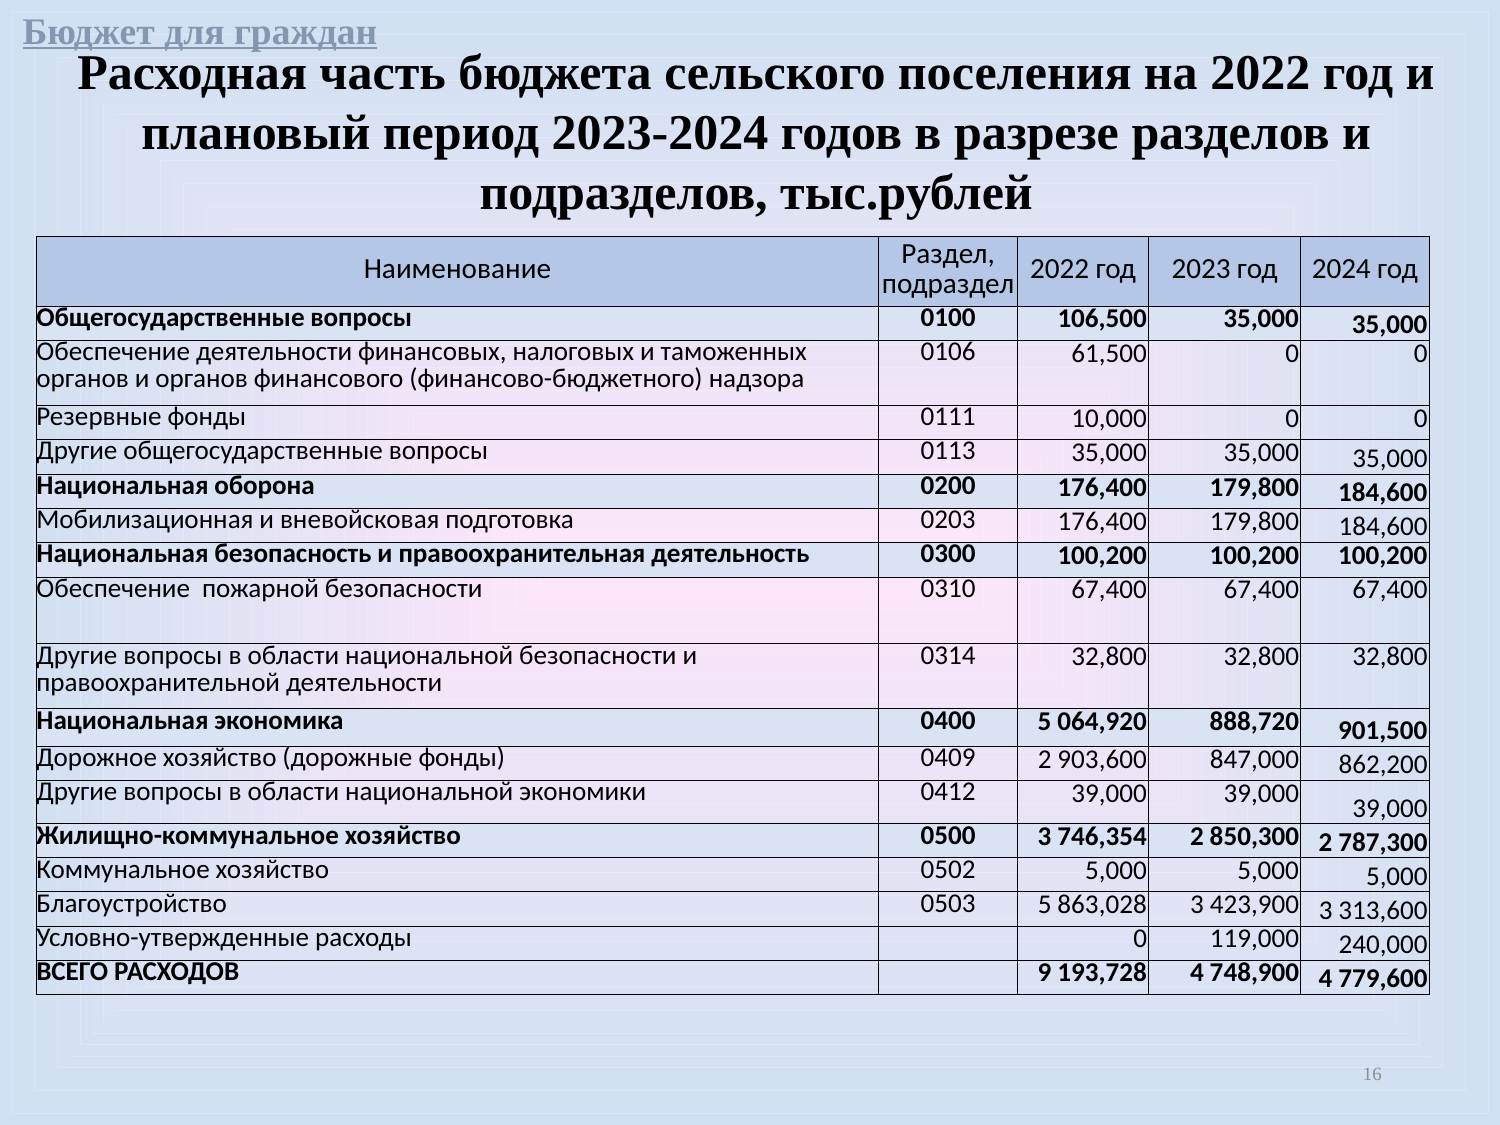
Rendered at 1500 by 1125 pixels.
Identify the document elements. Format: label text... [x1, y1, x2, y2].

table_cell 0200 [879, 475, 1017, 508]
table_cell 862,200 [1301, 747, 1429, 780]
table_cell 0111 [879, 406, 1017, 439]
table_cell Мобилизационная и вневойсковая подготовка [37, 509, 878, 542]
table_cell Другие общегосударственные вопросы [37, 440, 878, 474]
table_cell [879, 927, 1017, 960]
table_cell 0502 [879, 858, 1017, 891]
table_cell 5 863,028 [1018, 892, 1148, 926]
table_cell 32,800 [1301, 644, 1429, 708]
table_cell 67,400 [1301, 578, 1429, 643]
table_cell Обеспечение деятельности финансовых, налоговых и таможенных органов и органов финансового (финансово-бюджетного) надзора [37, 341, 878, 405]
table_header 2023 год [1149, 237, 1300, 306]
table_cell Благоустройство [37, 892, 878, 926]
table_cell 0 [1301, 406, 1429, 439]
table_cell 184,600 [1301, 475, 1429, 508]
table_cell 4 748,900 [1149, 961, 1300, 994]
table_cell 0412 [879, 781, 1017, 823]
table_cell 100,200 [1301, 543, 1429, 577]
table_cell 2 787,300 [1301, 824, 1429, 857]
table_cell 100,200 [1149, 543, 1300, 577]
table_cell 0100 [879, 307, 1017, 340]
table_cell Коммунальное хозяйство [37, 858, 878, 891]
table_cell Резервные фонды [37, 406, 878, 439]
table_cell 3 313,600 [1301, 892, 1429, 926]
table_cell 119,000 [1149, 927, 1300, 960]
table_cell 0203 [879, 509, 1017, 542]
table_cell 179,800 [1149, 509, 1300, 542]
table_cell 3 746,354 [1018, 824, 1148, 857]
table_cell 10,000 [1018, 406, 1148, 439]
table_cell 0300 [879, 543, 1017, 577]
table_cell 0500 [879, 824, 1017, 857]
table_cell 2 903,600 [1018, 747, 1148, 780]
table_cell 5 064,920 [1018, 709, 1148, 746]
table_header Наименование [37, 237, 878, 306]
table_cell 0 [1301, 341, 1429, 405]
table_cell 0 [1149, 341, 1300, 405]
table_cell 39,000 [1149, 781, 1300, 823]
table_cell 0 [1149, 406, 1300, 439]
table_cell Обеспечение пожарной безопасности [37, 578, 878, 643]
table_cell 4 779,600 [1301, 961, 1429, 994]
table_cell 35,000 [1301, 440, 1429, 474]
table_cell 179,800 [1149, 475, 1300, 508]
table_cell 0310 [879, 578, 1017, 643]
table_cell 176,400 [1018, 475, 1148, 508]
slide_number 16 [1059, 1042, 1397, 1103]
table_cell 106,500 [1018, 307, 1148, 340]
table_cell 0314 [879, 644, 1017, 708]
table_cell 39,000 [1301, 781, 1429, 823]
table_header 2022 год [1018, 237, 1148, 306]
table_cell 9 193,728 [1018, 961, 1148, 994]
table_cell 35,000 [1149, 307, 1300, 340]
table_cell 0409 [879, 747, 1017, 780]
table_cell 0400 [879, 709, 1017, 746]
table_cell 0 [1018, 927, 1148, 960]
table_cell Жилищно-коммунальное хозяйство [37, 824, 878, 857]
table_cell 35,000 [1301, 307, 1429, 340]
table_cell 67,400 [1018, 578, 1148, 643]
table_cell 184,600 [1301, 509, 1429, 542]
table_cell Другие вопросы в области национальной безопасности и правоохранительной деятельности [37, 644, 878, 708]
table_cell 39,000 [1018, 781, 1148, 823]
table_header Раздел, подраздел [879, 237, 1017, 306]
table_cell 5,000 [1149, 858, 1300, 891]
table_cell 67,400 [1149, 578, 1300, 643]
table_cell 888,720 [1149, 709, 1300, 746]
table_cell 5,000 [1301, 858, 1429, 891]
table_cell Общегосударственные вопросы [37, 307, 878, 340]
table_cell 5,000 [1018, 858, 1148, 891]
table_cell 61,500 [1018, 341, 1148, 405]
table_cell 0113 [879, 440, 1017, 474]
table_cell 35,000 [1018, 440, 1148, 474]
table_cell 847,000 [1149, 747, 1300, 780]
table_cell 35,000 [1149, 440, 1300, 474]
table_cell Национальная экономика [37, 709, 878, 746]
table_cell Национальная оборона [37, 475, 878, 508]
table_cell Условно-утвержденные расходы [37, 927, 878, 960]
table_cell Дорожное хозяйство (дорожные фонды) [37, 747, 878, 780]
table_cell 32,800 [1149, 644, 1300, 708]
table_cell 100,200 [1018, 543, 1148, 577]
text_box Расходная часть бюджета сельского поселения на 2022 год и плановый период 2023-2024 годов в разрезе разделов и подразделов, тыс.рублей [6, 27, 1500, 227]
table_cell 2 850,300 [1149, 824, 1300, 857]
text_box Бюджет для граждан [8, 0, 393, 60]
table_cell 0503 [879, 892, 1017, 926]
table_cell 0106 [879, 341, 1017, 405]
table_cell Другие вопросы в области национальной экономики [37, 781, 878, 823]
table_cell 901,500 [1301, 709, 1429, 746]
table_cell Национальная безопасность и правоохранительная деятельность [37, 543, 878, 577]
table_cell 176,400 [1018, 509, 1148, 542]
table_cell 32,800 [1018, 644, 1148, 708]
table_cell 3 423,900 [1149, 892, 1300, 926]
table_header 2024 год [1301, 237, 1429, 306]
table_cell [879, 961, 1017, 994]
table_cell ВСЕГО РАСХОДОВ [37, 961, 878, 994]
table_cell 240,000 [1301, 927, 1429, 960]
